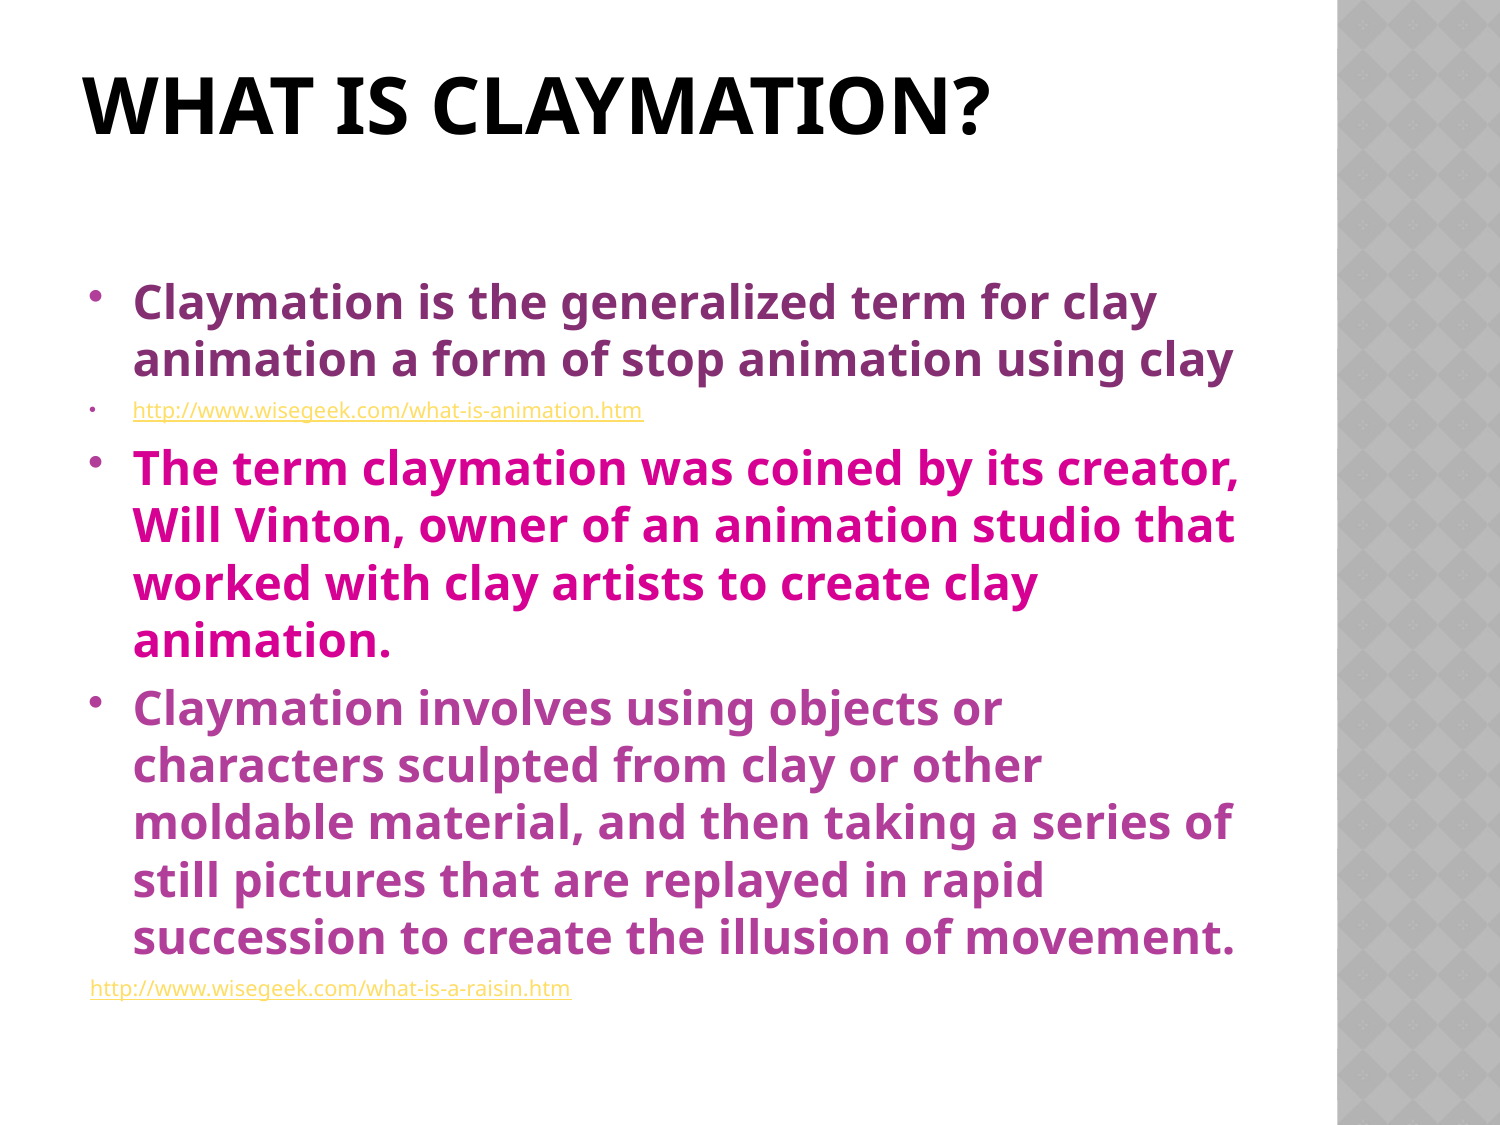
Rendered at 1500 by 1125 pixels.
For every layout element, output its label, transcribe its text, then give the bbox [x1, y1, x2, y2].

list Claymation is the generalized term for clay animation a form of stop animation using clay http://www.wisegeek.com/what-is-animation.htm The term claymation was coined by its creator, Will Vinton, owner of an animation studio that worked with clay artists to create clay animation. Claymation involves using objects or characters sculpted from clay or other moldable material, and then taking a series of still pictures that are replayed in rapid succession to create the illusion of movement. http://www.wisegeek.com/what-is-a-raisin.htm [75, 264, 1263, 1059]
title What is Claymation? [75, 52, 1263, 150]
